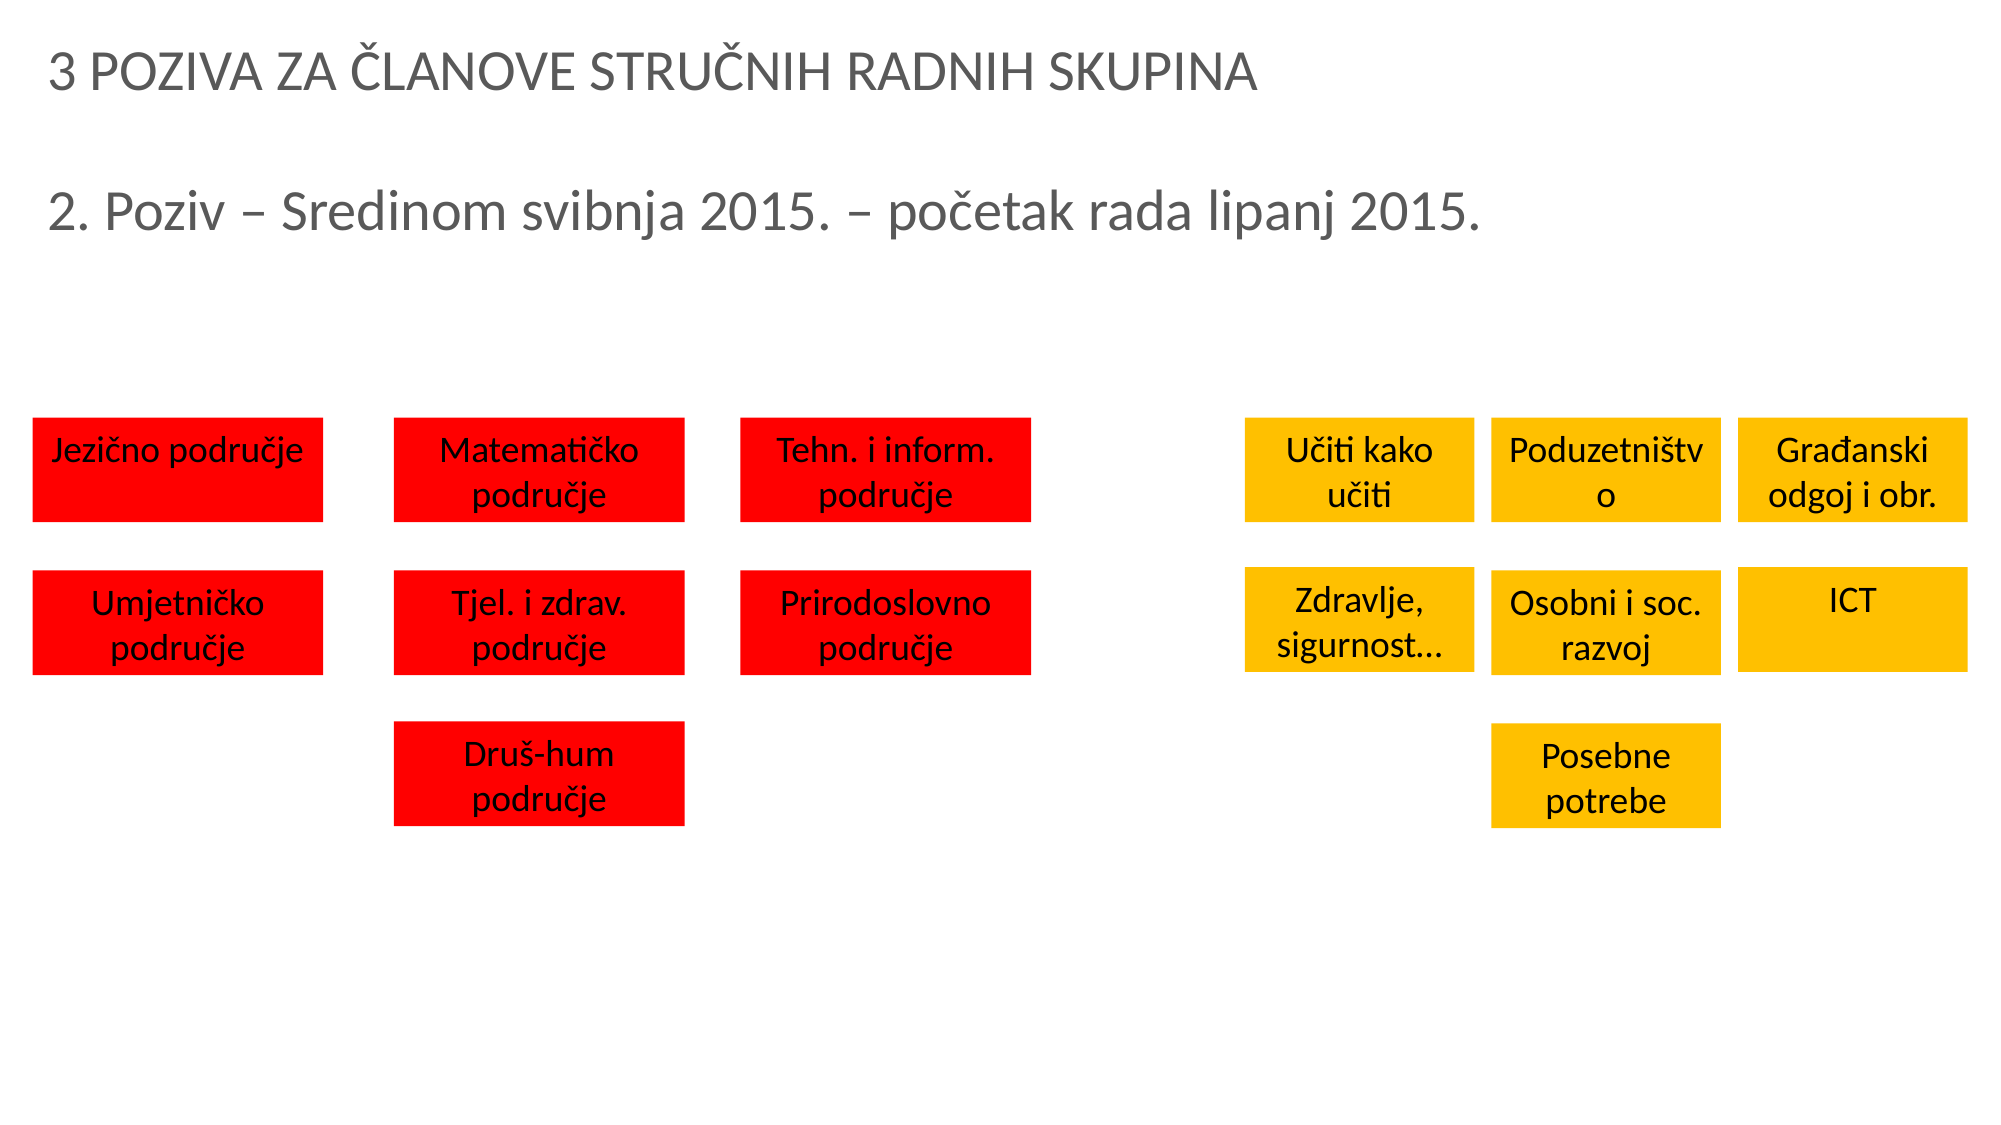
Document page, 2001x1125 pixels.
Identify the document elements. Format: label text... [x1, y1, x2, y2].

text_box Posebne potrebe [1491, 723, 1721, 829]
text_box Matematičko područje [393, 417, 685, 523]
text_box Jezično područje [32, 417, 324, 523]
text_box Zdravlje, sigurnost… [1244, 567, 1475, 672]
text_box Umjetničko područje [32, 570, 324, 676]
text_box Građanski odgoj i obr. [1738, 417, 1968, 523]
text_box Tjel. i zdrav. područje [393, 570, 685, 676]
text_box Učiti kako učiti [1244, 417, 1475, 523]
text_box Druš-hum područje [393, 721, 685, 827]
text_box ICT [1738, 567, 1968, 672]
text_box Poduzetništvo [1491, 417, 1721, 523]
text_box 3 POZIVA ZA ČLANOVE STRUČNIH RADNIH SKUPINA 2. Poziv – Sredinom svibnja 2015. – početak rada lipanj 2015. [32, 24, 1917, 250]
text_box Tehn. i inform. područje [740, 417, 1032, 523]
text_box Prirodoslovno područje [740, 570, 1032, 676]
text_box Osobni i soc. razvoj [1491, 570, 1721, 676]
